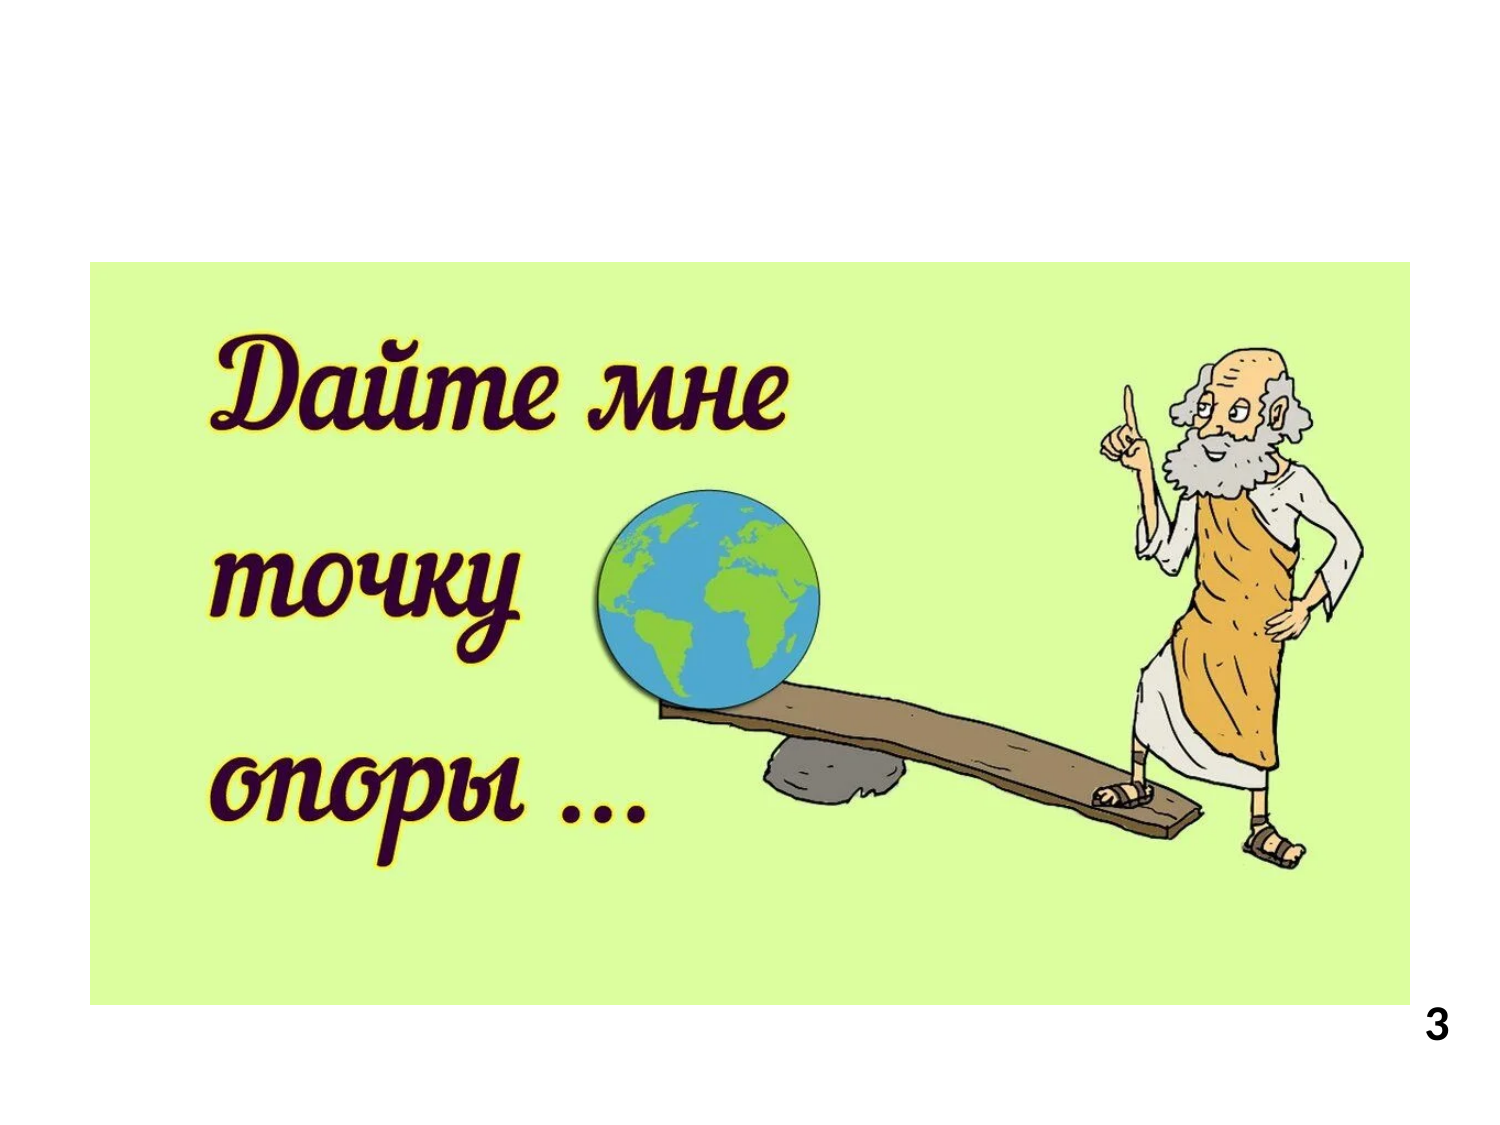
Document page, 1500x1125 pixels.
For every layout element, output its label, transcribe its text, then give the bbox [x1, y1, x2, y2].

text_box 3 [1409, 982, 1465, 1058]
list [89, 262, 1411, 1006]
